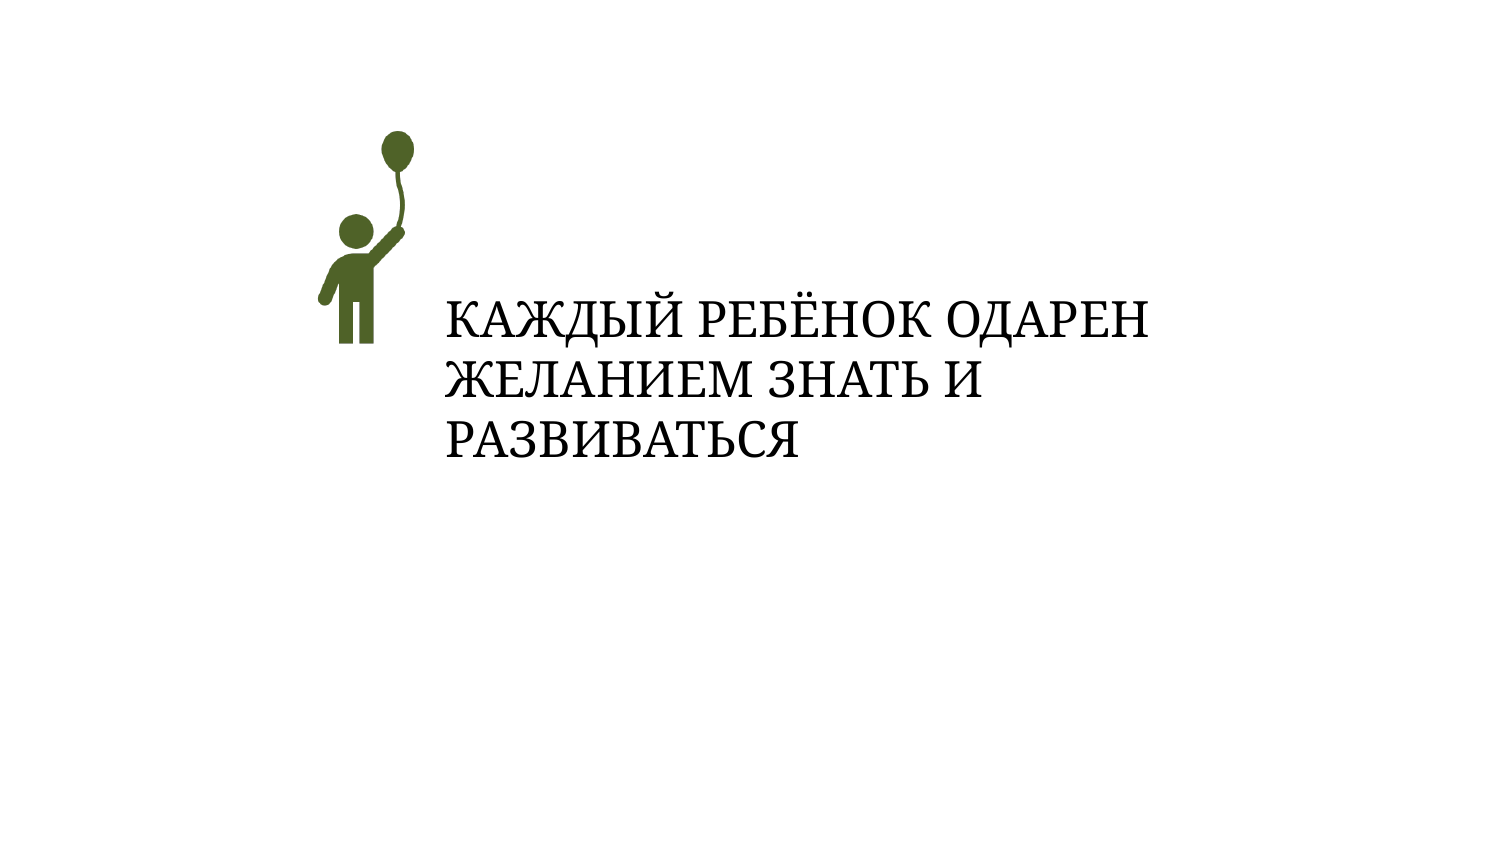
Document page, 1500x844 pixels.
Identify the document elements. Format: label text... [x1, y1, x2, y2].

picture [253, 126, 475, 348]
text_box КАЖДЫЙ РЕБЁНОК ОДАРЕН ЖЕЛАНИЕМ ЗНАТЬ И РАЗВИВАТЬСЯ [430, 280, 1235, 475]
